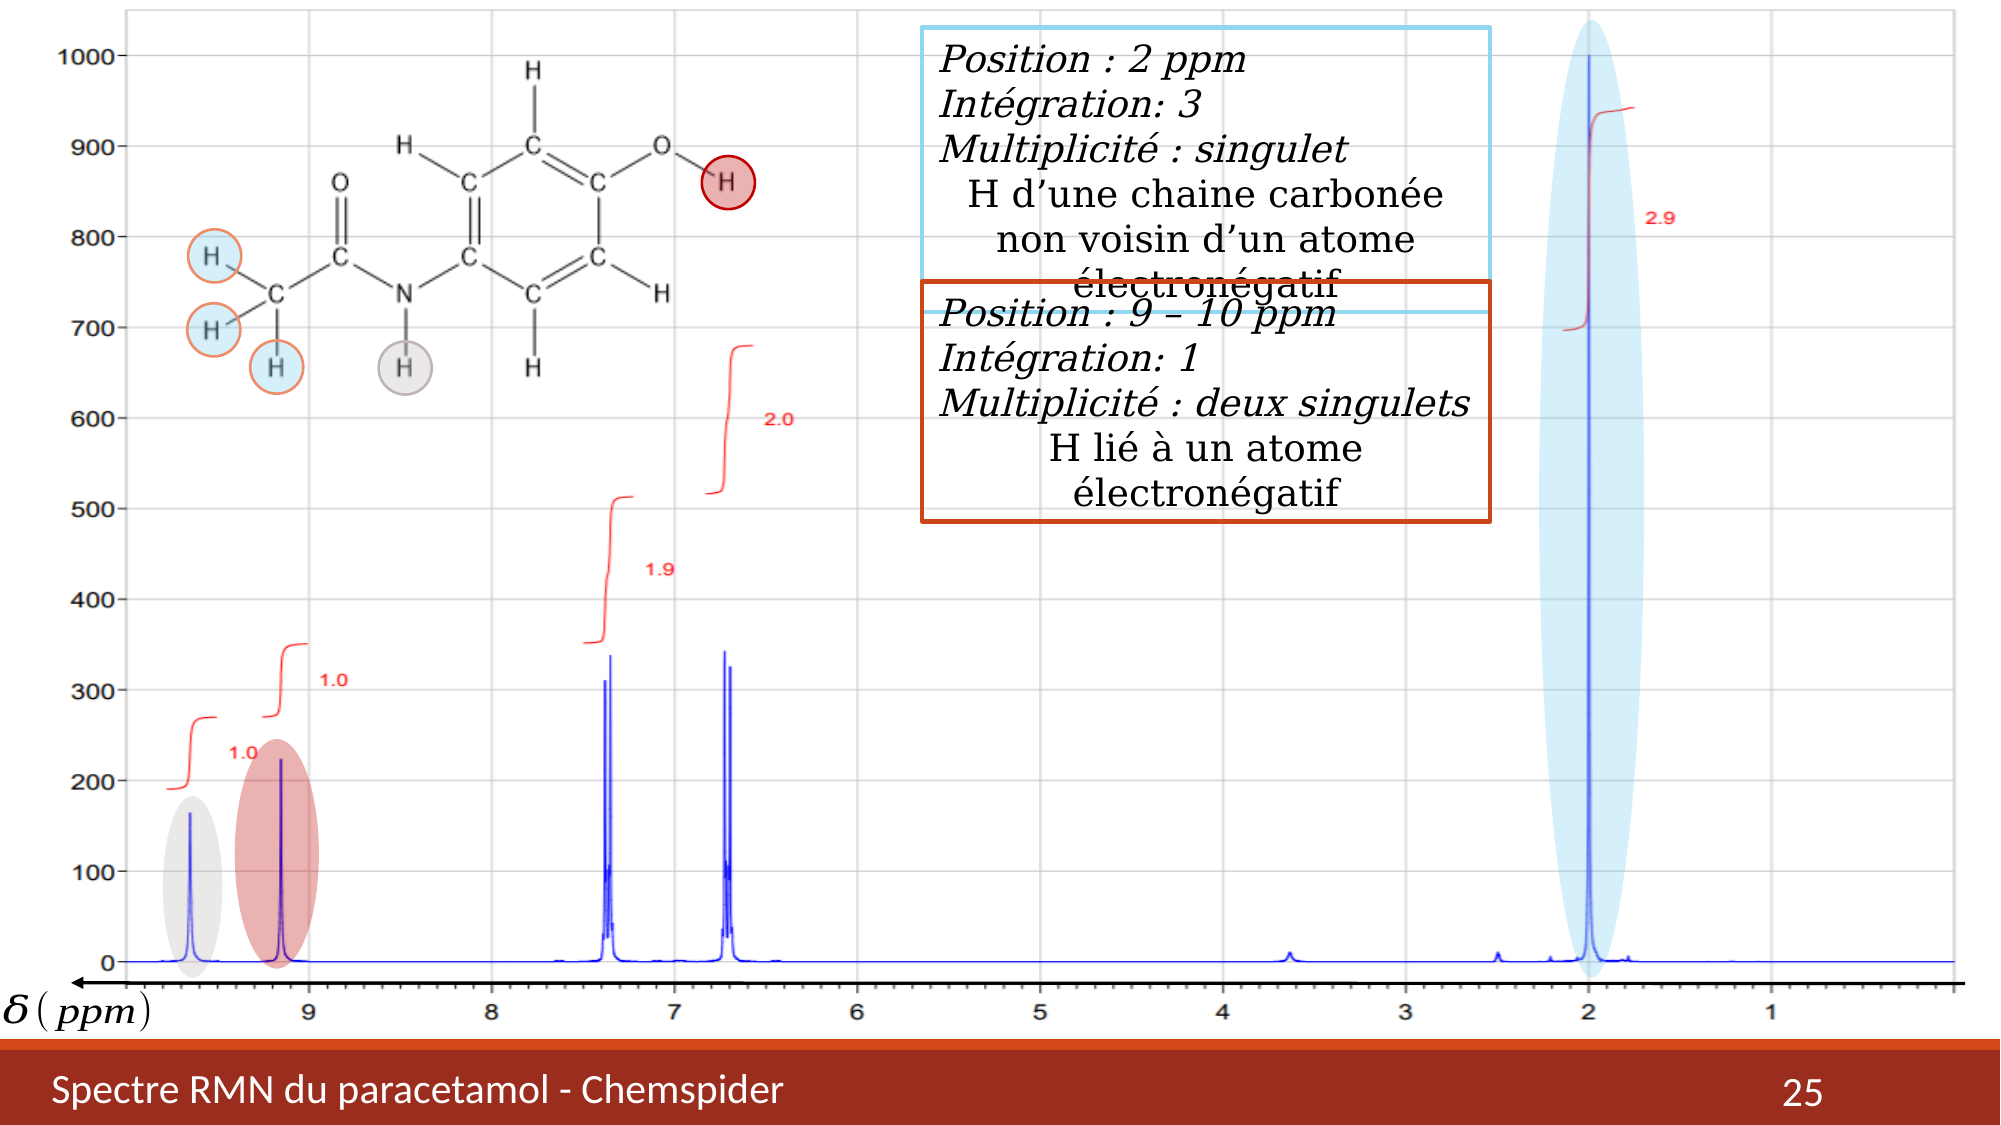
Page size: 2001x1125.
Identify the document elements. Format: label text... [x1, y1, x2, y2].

slide_number 25 [1624, 1059, 1840, 1120]
text_box Spectre RMN du paracetamol - Chemspider [36, 1053, 800, 1119]
picture [45, 0, 1966, 1035]
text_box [186, 58, 756, 400]
